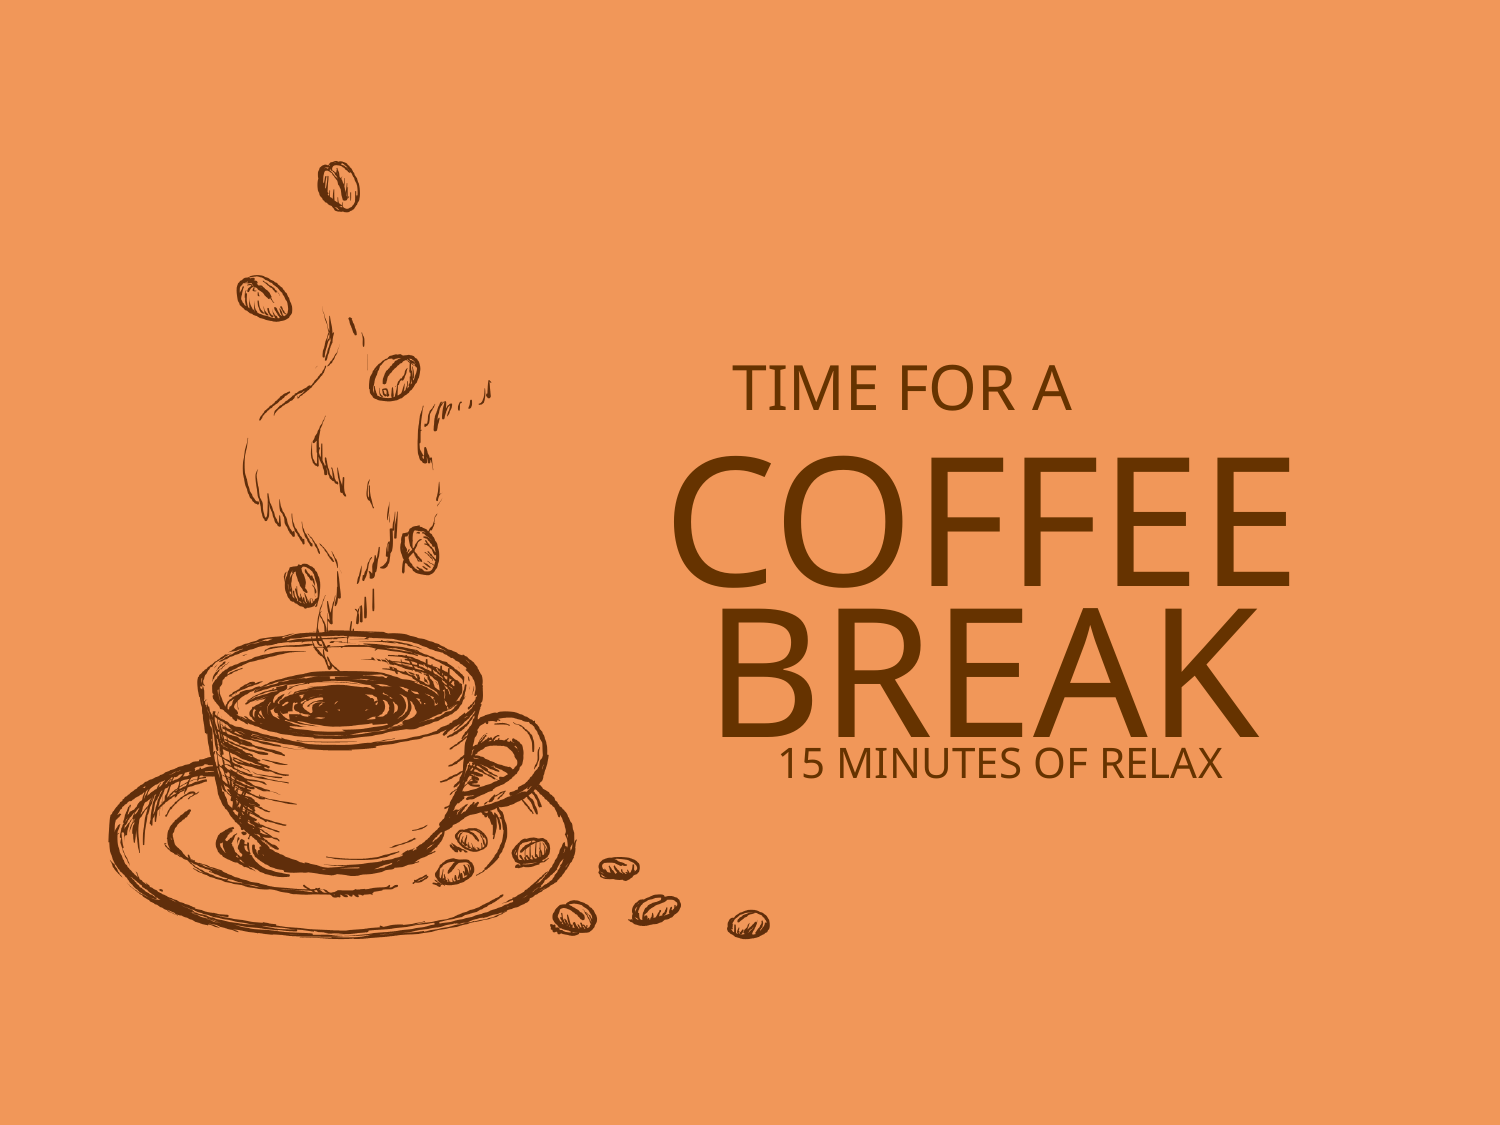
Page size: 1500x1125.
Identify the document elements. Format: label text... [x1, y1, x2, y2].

text_box 15 MINUTES OF RELAX [827, 728, 1417, 794]
text_box TIME FOR A [827, 340, 1283, 431]
text_box COFFEE BREAK [827, 458, 1441, 776]
picture [29, 140, 827, 985]
